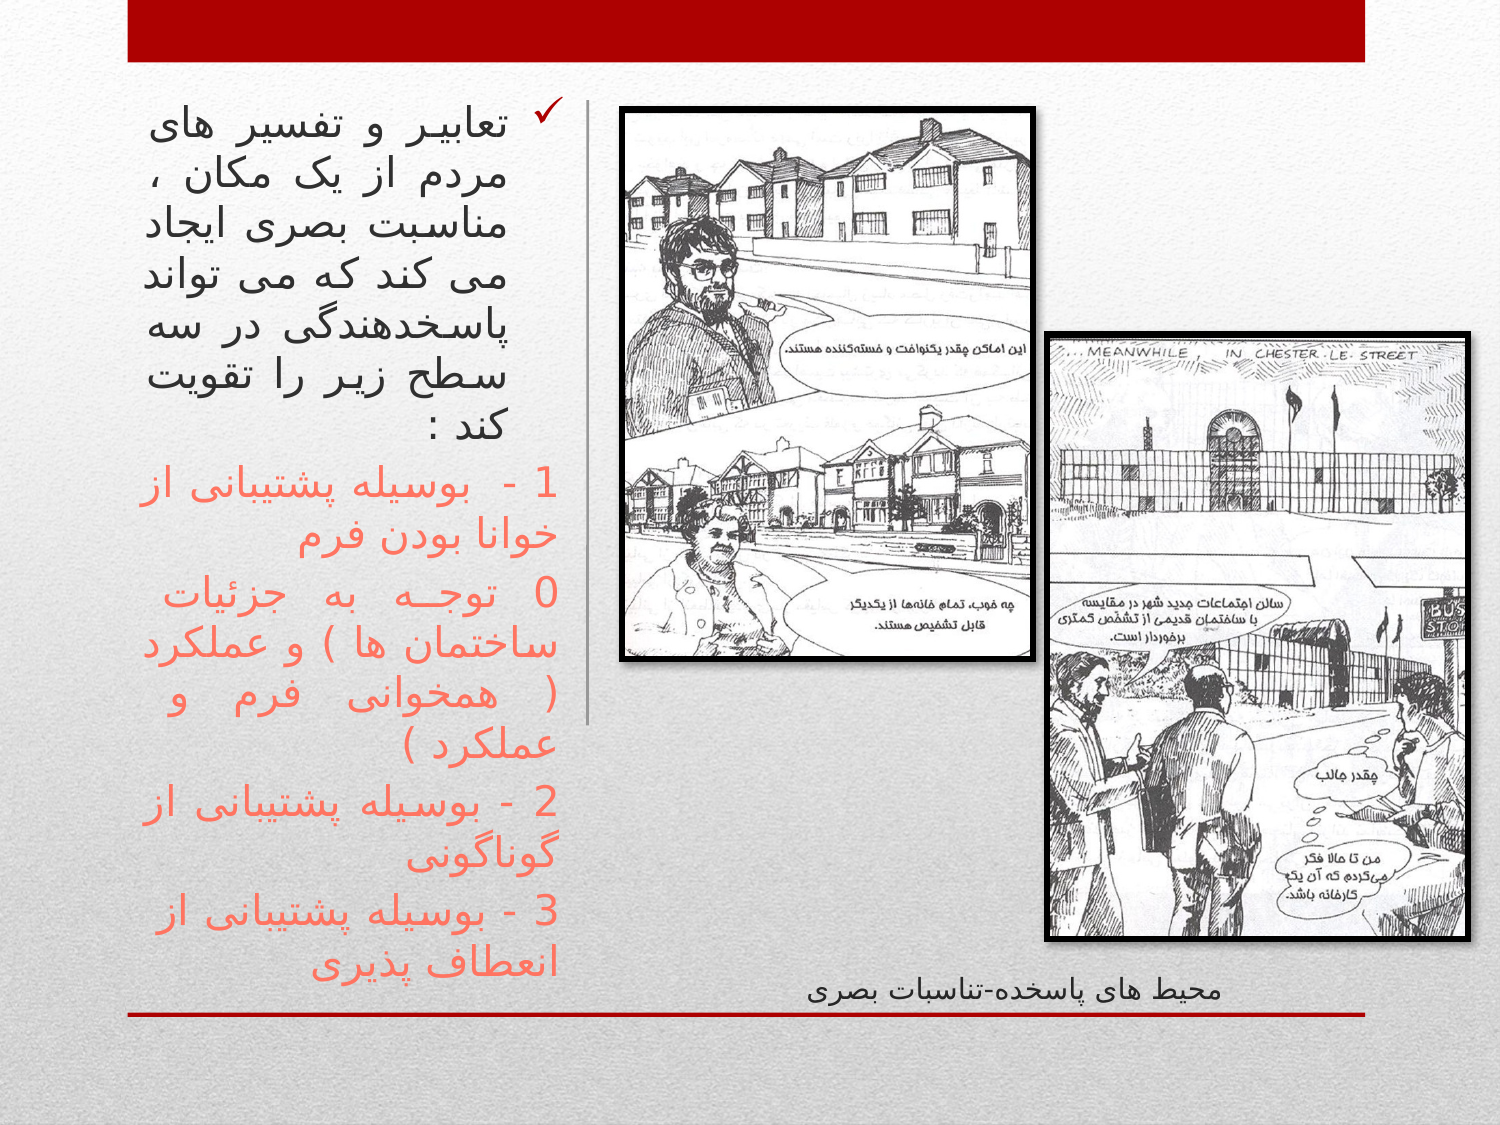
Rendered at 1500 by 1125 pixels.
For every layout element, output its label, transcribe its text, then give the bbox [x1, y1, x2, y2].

picture [0, 0, 1500, 1125]
title محیط های پاسخده-تناسبات بصری [125, 750, 1238, 1013]
list تعابیر و تفسیر های مردم از یک مکان ، مناسبت بصری ایجاد می کند که می تواند پاسخدهندگی در سه سطح زیر را تقویت کند : 1 - بوسیله پشتیبانی از خوانا بودن فرم 0 توجه به جزئیات ساختمان ها ) و عملکرد ( همخوانی فرم و عملکرد ) 2 - بوسیله پشتیبانی از گوناگونی 3 - بوسیله پشتیبانی از انعطاف پذیری [125, 87, 575, 1000]
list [624, 111, 1031, 657]
